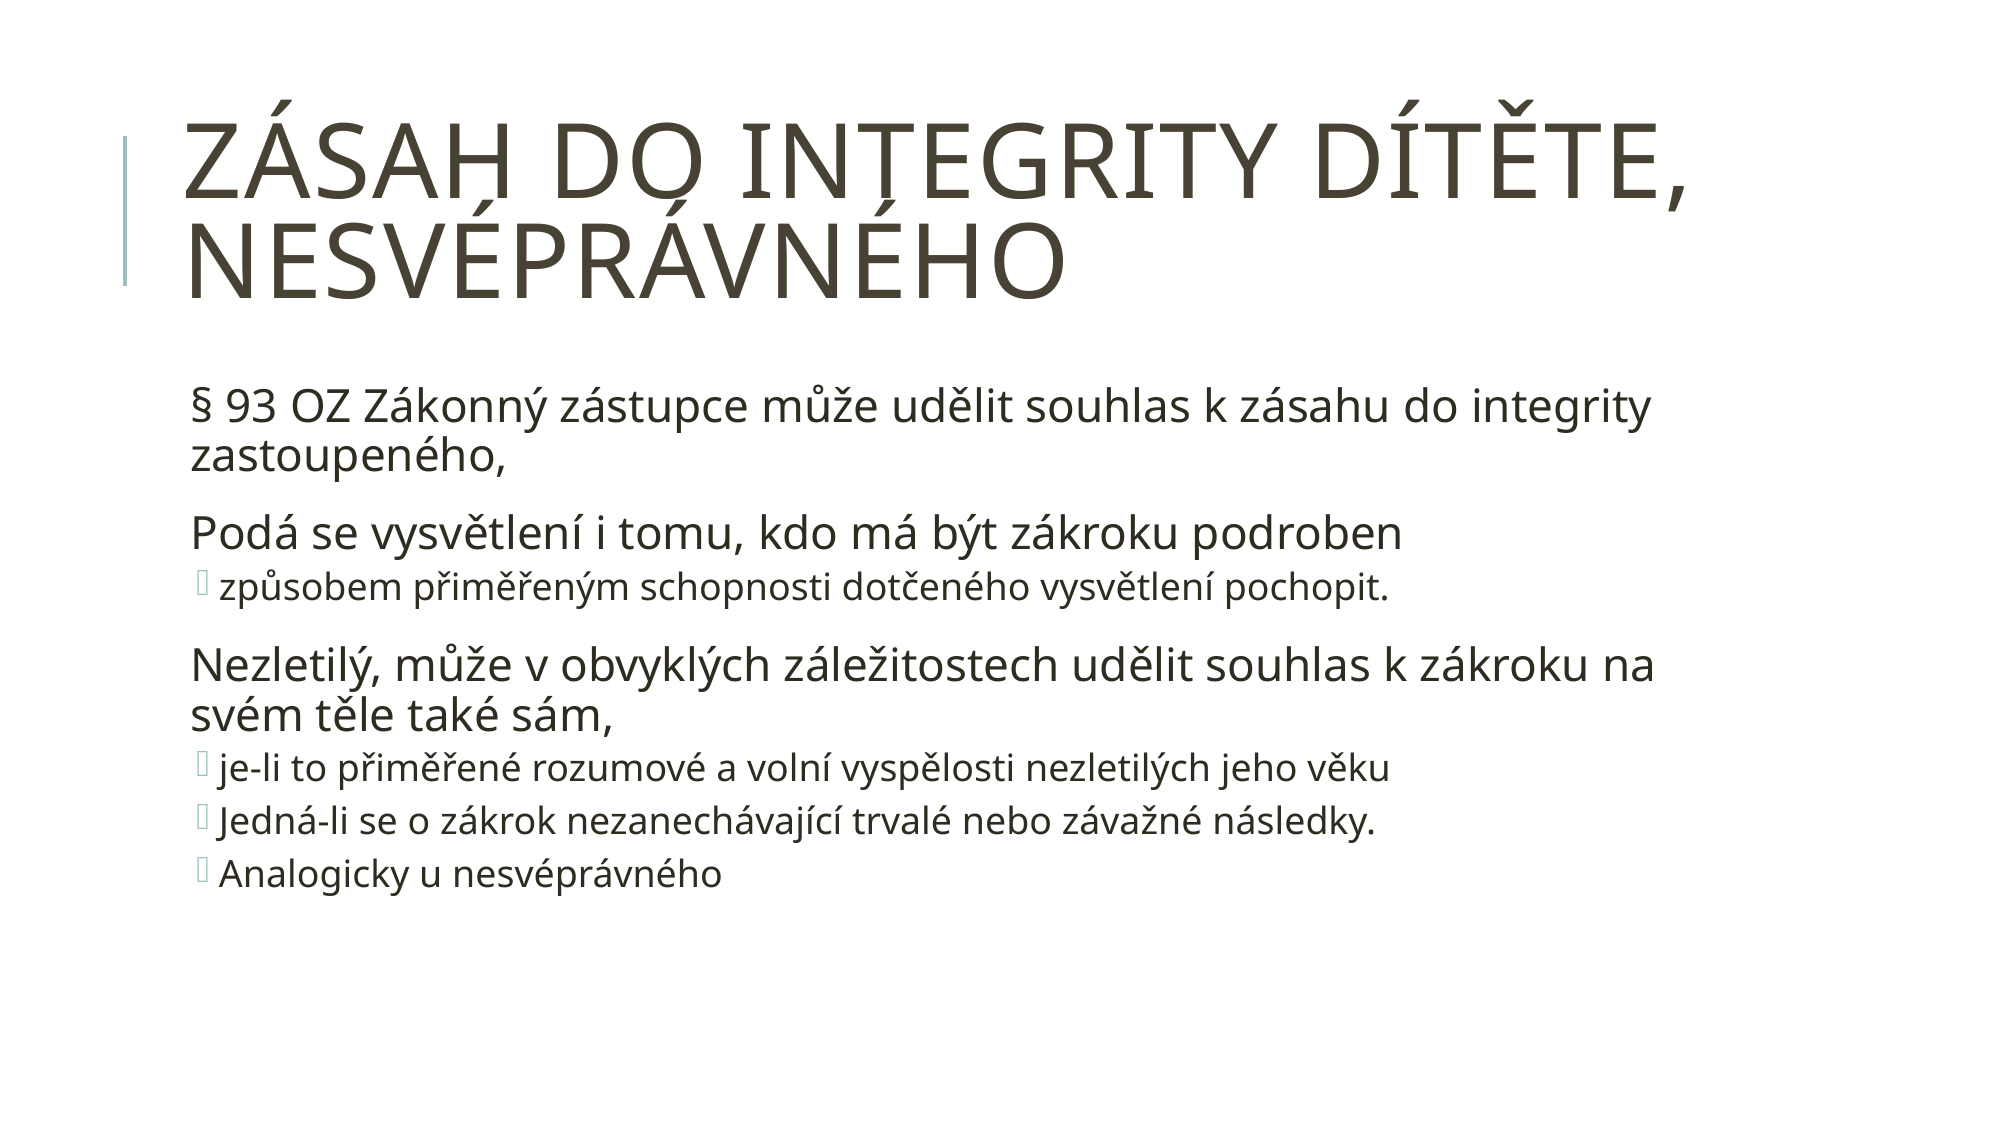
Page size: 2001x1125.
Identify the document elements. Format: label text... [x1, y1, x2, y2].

list § 93 OZ Zákonný zástupce může udělit souhlas k zásahu do integrity zastoupeného, Podá se vysvětlení i tomu, kdo má být zákroku podroben způsobem přiměřeným schopnosti dotčeného vysvětlení pochopit. Nezletilý, může v obvyklých záležitostech udělit souhlas k zákroku na svém těle také sám, je-li to přiměřené rozumové a volní vyspělosti nezletilých jeho věku Jedná-li se o zákrok nezanechávající trvalé nebo závažné následky. Analogicky u nesvéprávného [168, 375, 1763, 1035]
title Zásah do integrity dítěte, nesvéprávného [168, 96, 1763, 342]
